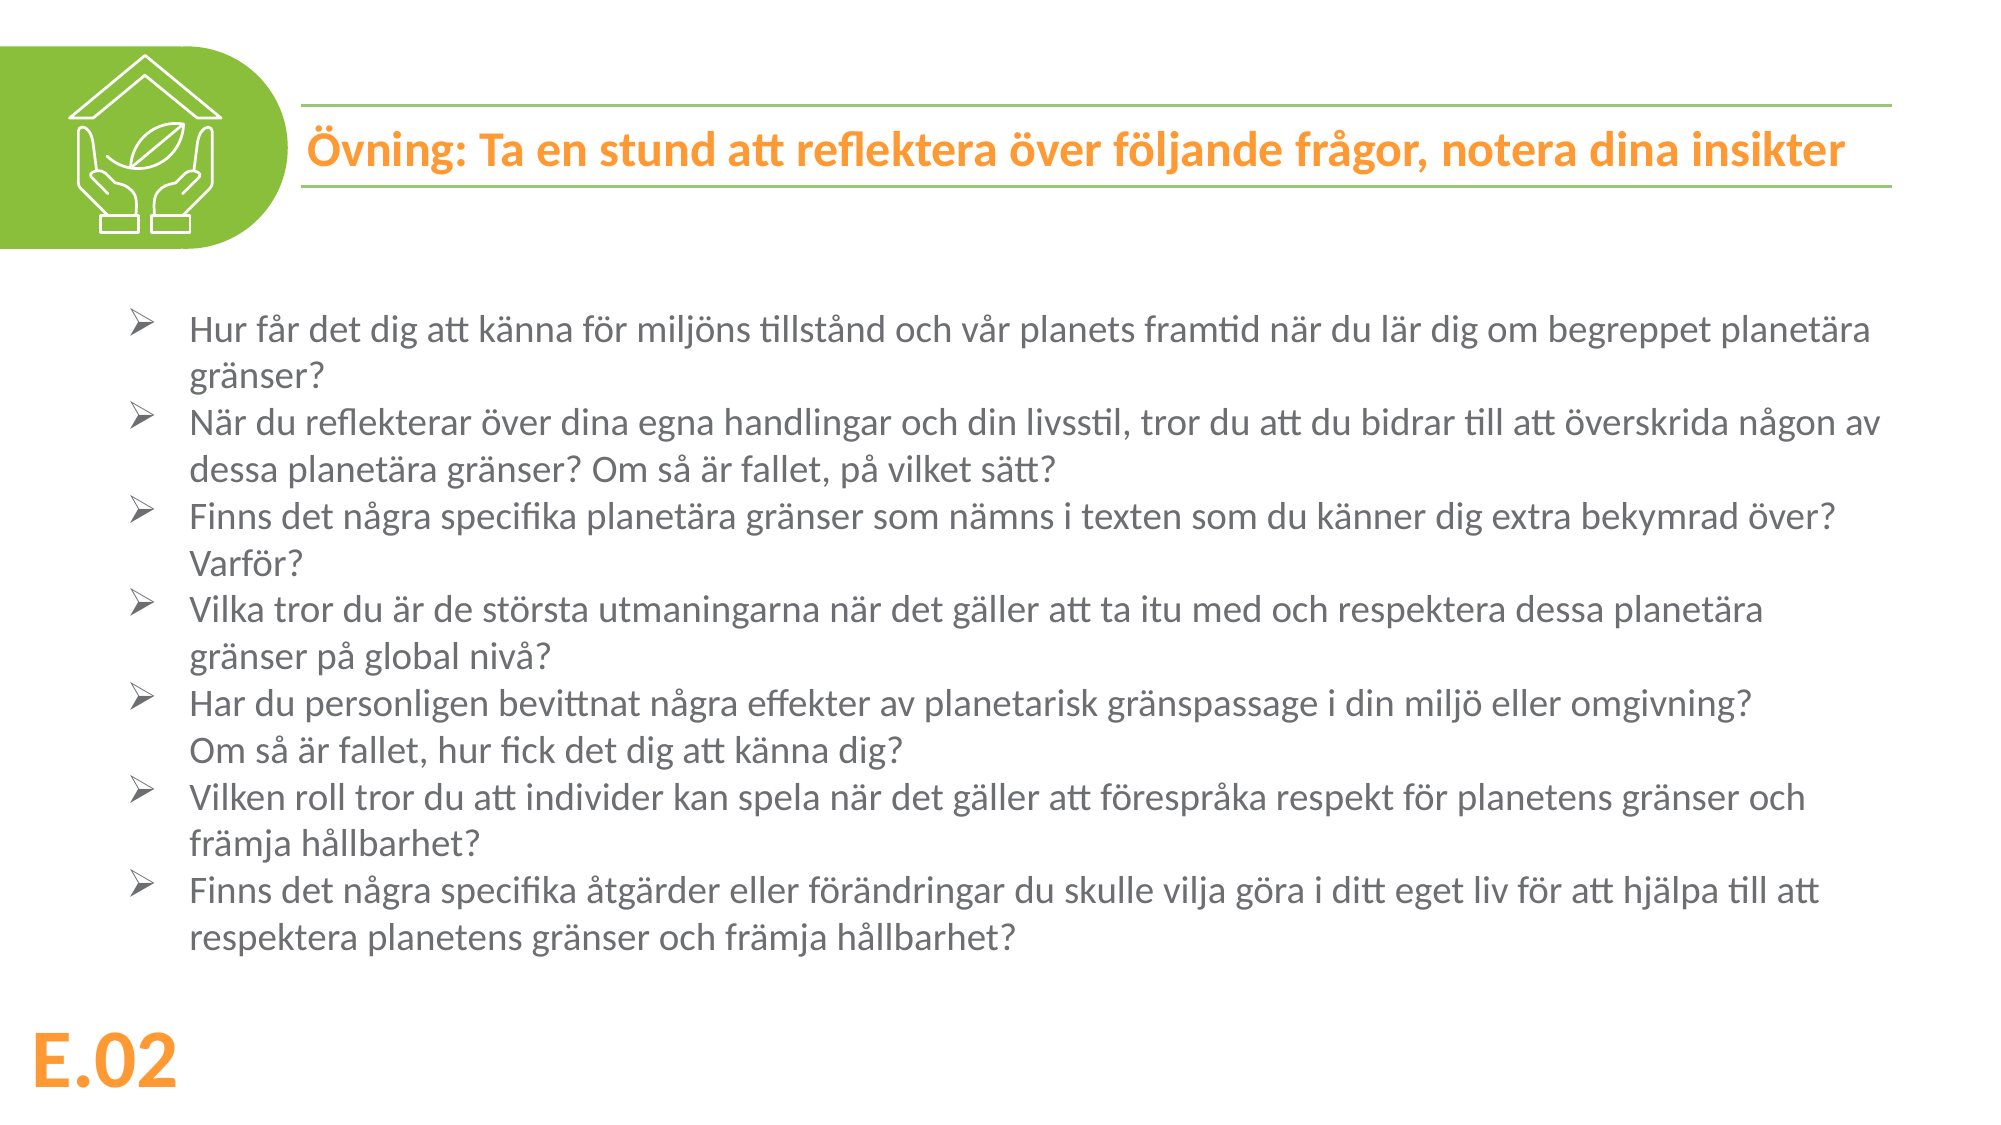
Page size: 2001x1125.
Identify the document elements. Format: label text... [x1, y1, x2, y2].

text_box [68, 54, 222, 233]
list Övning: Ta en stund att reflektera över följande frågor, notera dina insikter [287, 87, 1893, 259]
text_box E.02 [11, 1019, 300, 1125]
list Hur får det dig att känna för miljöns tillstånd och vår planets framtid när du lär dig om begreppet planetära gränser? När du reflekterar över dina egna handlingar och din livsstil, tror du att du bidrar till att överskrida någon av dessa planetära gränser? Om så är fallet, på vilket sätt? Finns det några specifika planetära gränser som nämns i texten som du känner dig extra bekymrad över? Varför? Vilka tror du är de största utmaningarna när det gäller att ta itu med och respektera dessa planetära gränser på global nivå? Har du personligen bevittnat några effekter av planetarisk gränspassage i din miljö eller omgivning? Om så är fallet, hur fick det dig att känna dig? Vilken roll tror du att individer kan spela när det gäller att förespråka respekt för planetens gränser och främja hållbarhet? Finns det några specifika åtgärder eller förändringar du skulle vilja göra i ditt eget liv för att hjälpa till att respektera planetens gränser och främja hållbarhet? [106, 283, 1904, 998]
text_box [0, 46, 288, 249]
